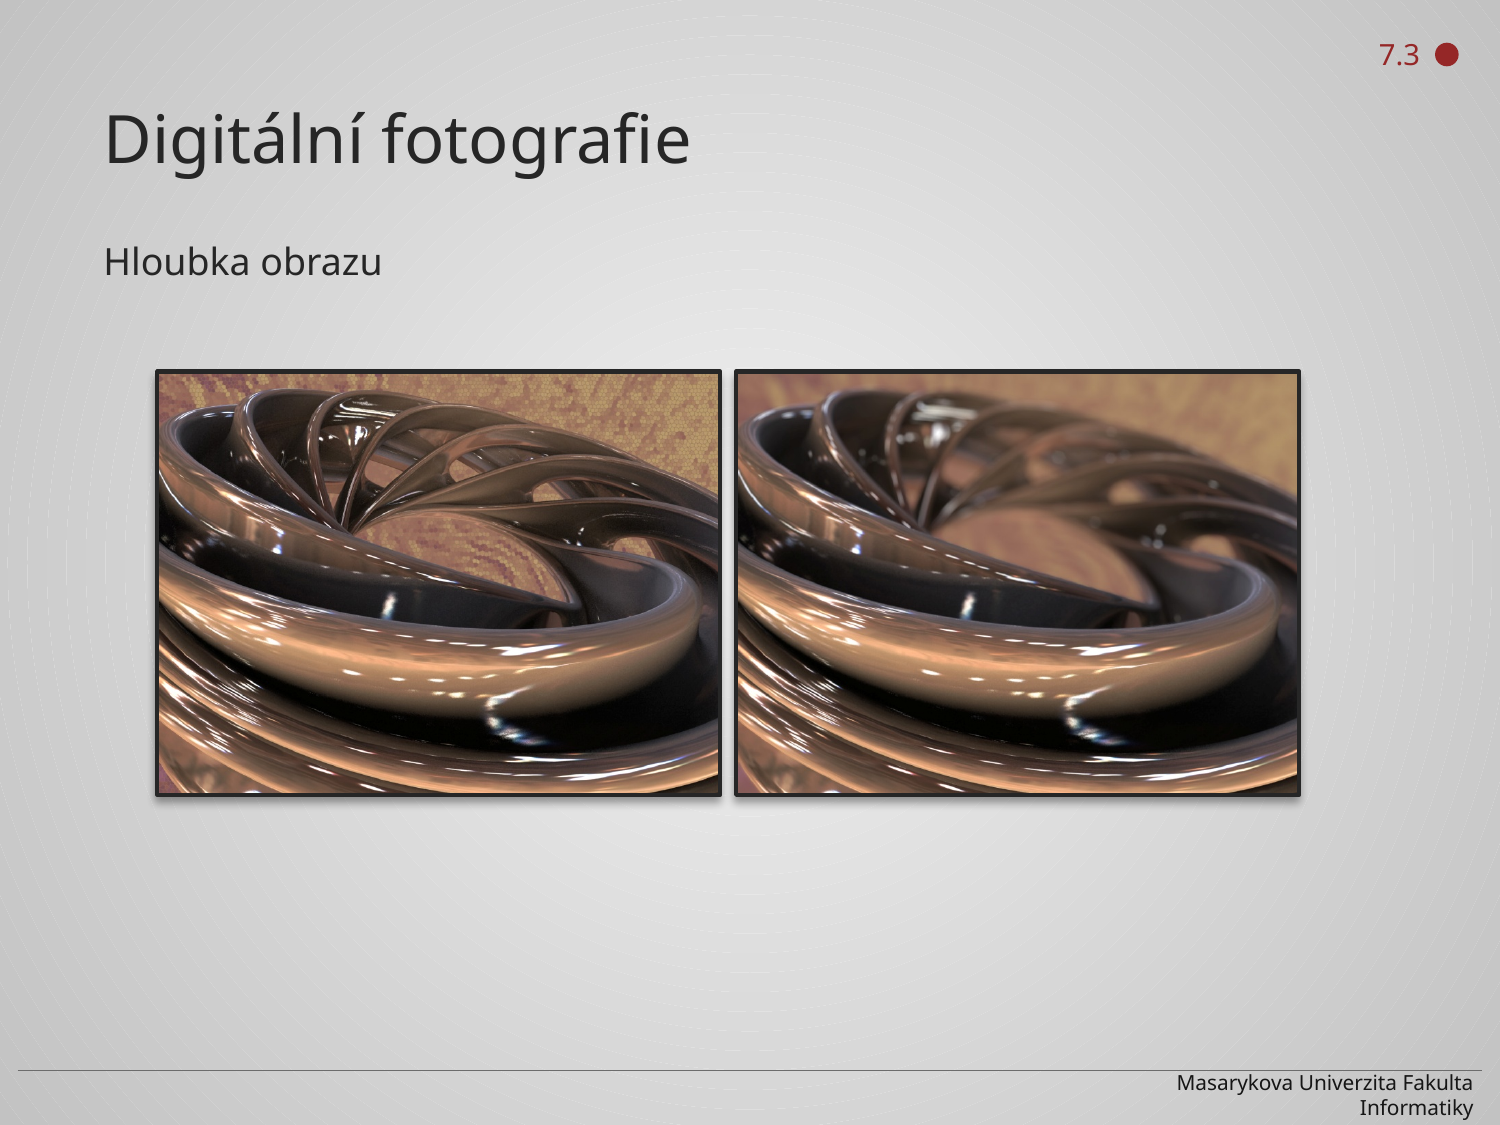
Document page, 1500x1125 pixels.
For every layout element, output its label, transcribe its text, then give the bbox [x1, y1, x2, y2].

text_box Digitální fotografie [88, 89, 1436, 230]
picture [737, 373, 1298, 793]
text_box Hloubka obrazu [88, 230, 1436, 290]
footer Masarykova Univerzita Fakulta Informatiky [1092, 1065, 1489, 1125]
picture [159, 373, 719, 793]
text_box 7.3 [1364, 29, 1459, 79]
